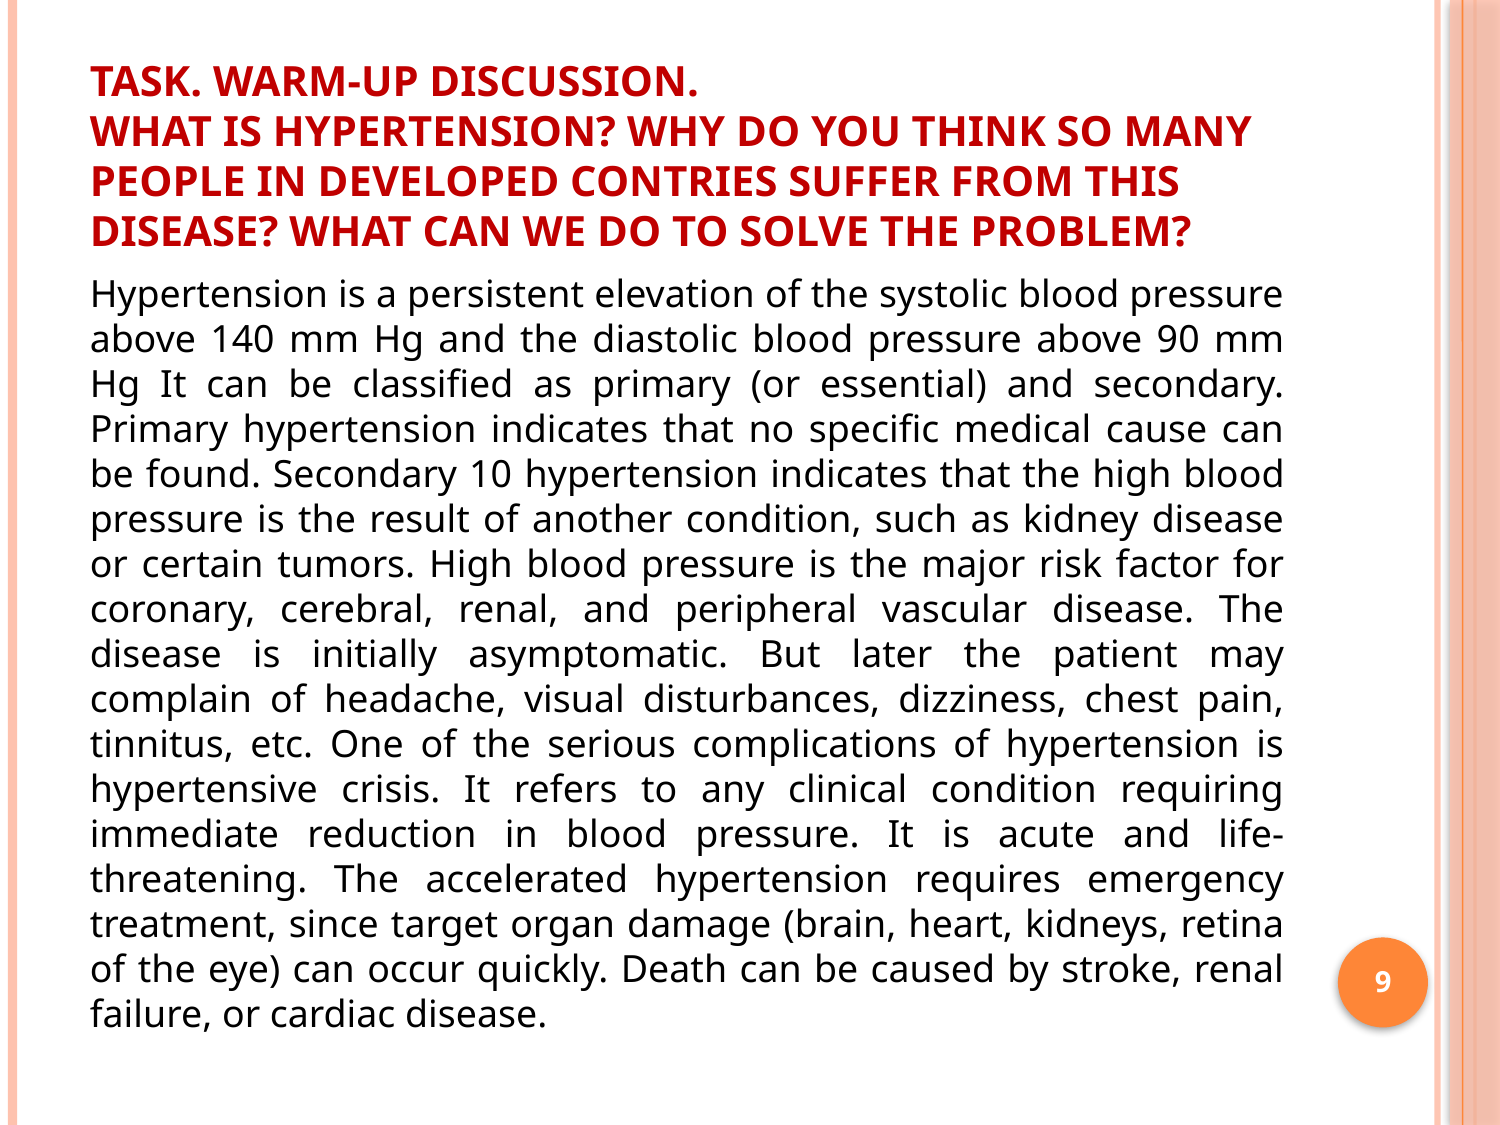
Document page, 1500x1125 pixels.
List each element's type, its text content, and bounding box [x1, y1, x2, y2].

title Task. Warm-up discussion. What is hypertension? Why do you think so many people in developed contries suffer from this disease? What can we do to solve the problem? [75, 19, 1300, 262]
slide_number 9 [1333, 940, 1434, 1027]
list Hypertension is a persistent elevation of the systolic blood pressure above 140 mm Hg and the diastolic blood pressure above 90 mm Hg It can be classified as primary (or essential) and secondary. Primary hypertension indicates that no specific medical cause can be found. Secondary 10 hypertension indicates that the high blood pressure is the result of another condition, such as kidney disease or certain tumors. High blood pressure is the major risk factor for coronary, cerebral, renal, and peripheral vascular disease. The disease is initially asymptomatic. But later the patient may complain of headache, visual disturbances, dizziness, chest pain, tinnitus, etc. One of the serious complications of hypertension is hypertensive crisis. It refers to any clinical condition requiring immediate reduction in blood pressure. It is acute and life-threatening. The accelerated hypertension requires emergency treatment, since target organ damage (brain, heart, kidneys, retina of the eye) can occur quickly. Death can be caused by stroke, renal failure, or cardiac disease. [75, 262, 1300, 1062]
